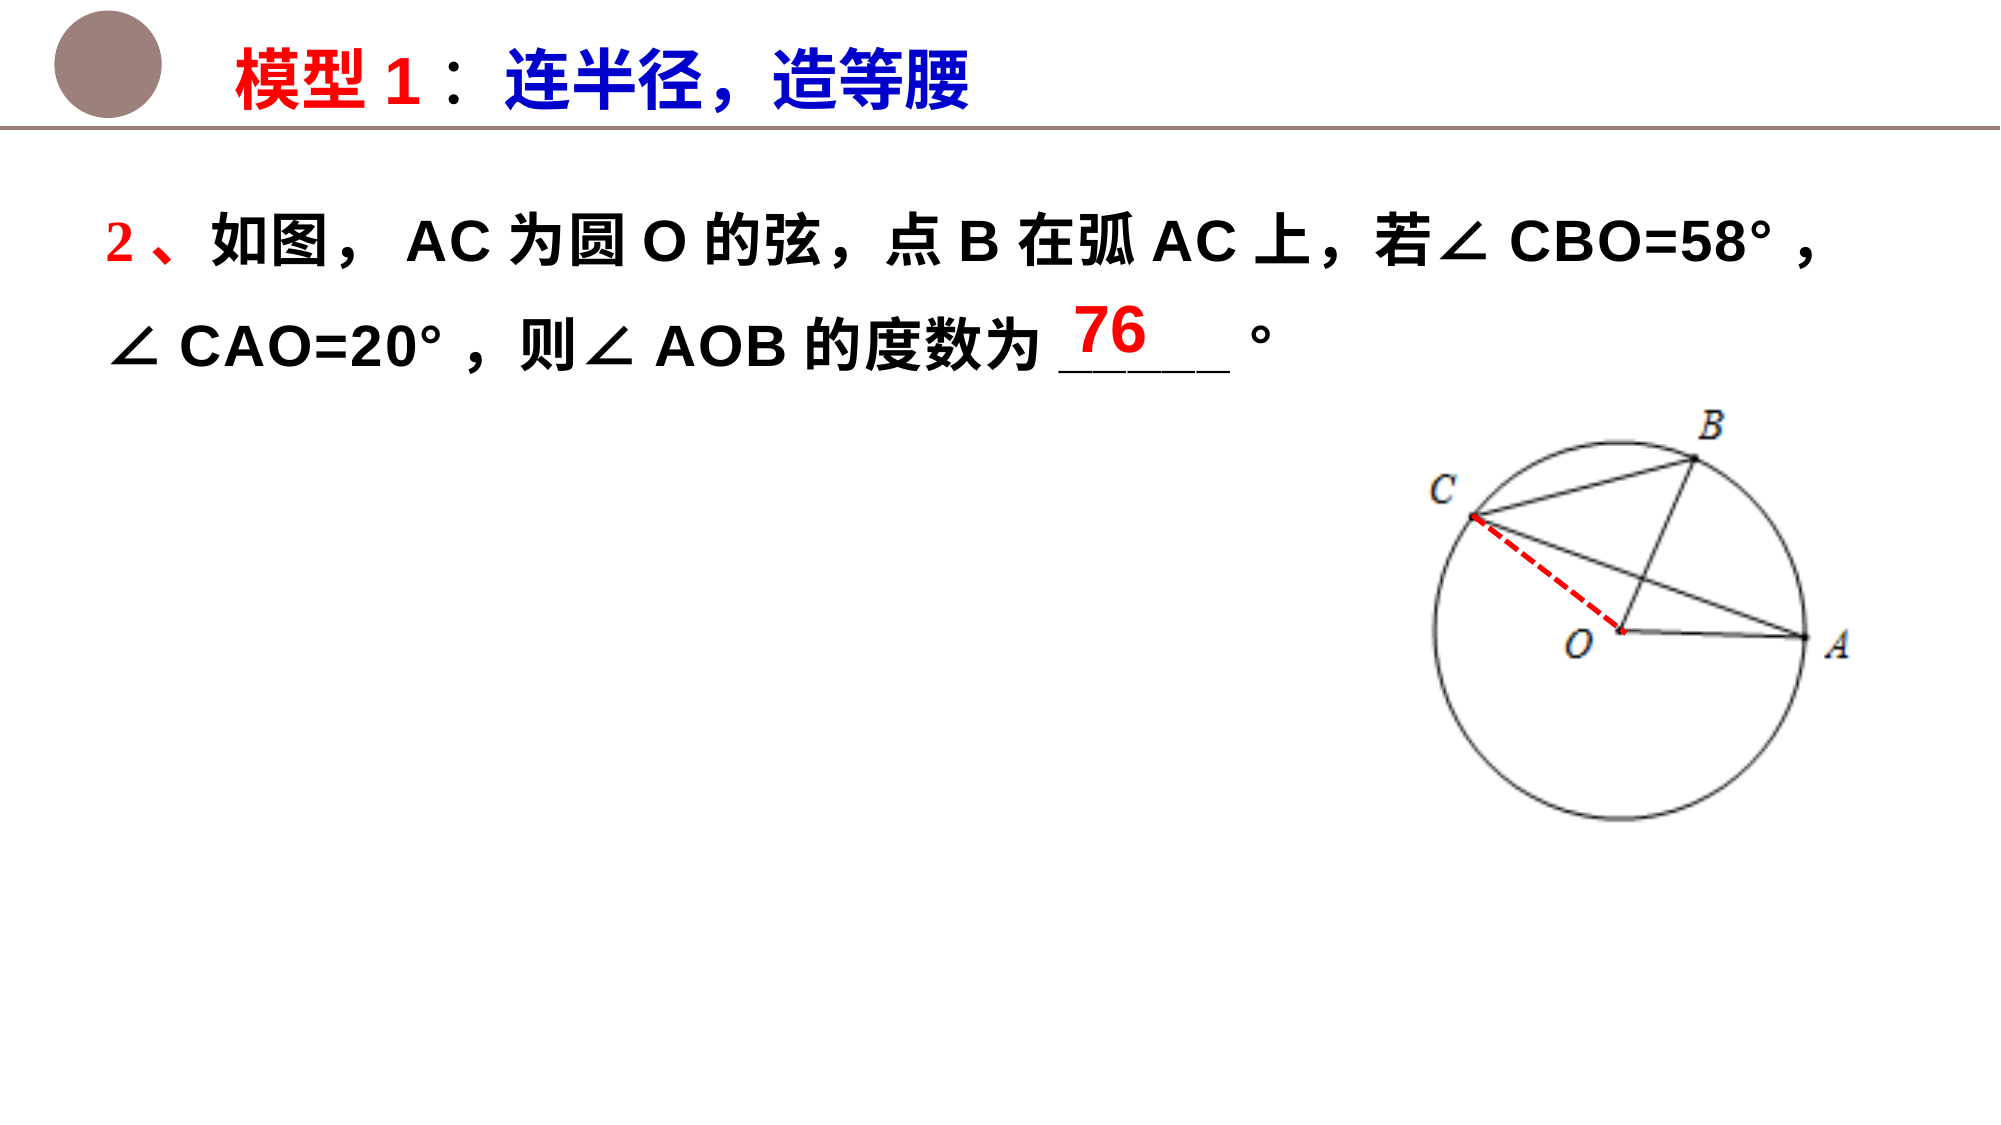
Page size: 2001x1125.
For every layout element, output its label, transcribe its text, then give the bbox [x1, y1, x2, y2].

text_box [53, 9, 163, 119]
text_box 模型1：连半径，造等腰 [220, 30, 1355, 126]
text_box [1472, 515, 1626, 634]
picture [1401, 373, 1886, 846]
text_box 76 [1058, 278, 1189, 374]
text_box 2、如图，AC为圆O的弦，点B在弧AC上，若∠CBO=58°，∠CAO=20°，则∠AOB的度数为_____ ° [90, 160, 1910, 386]
